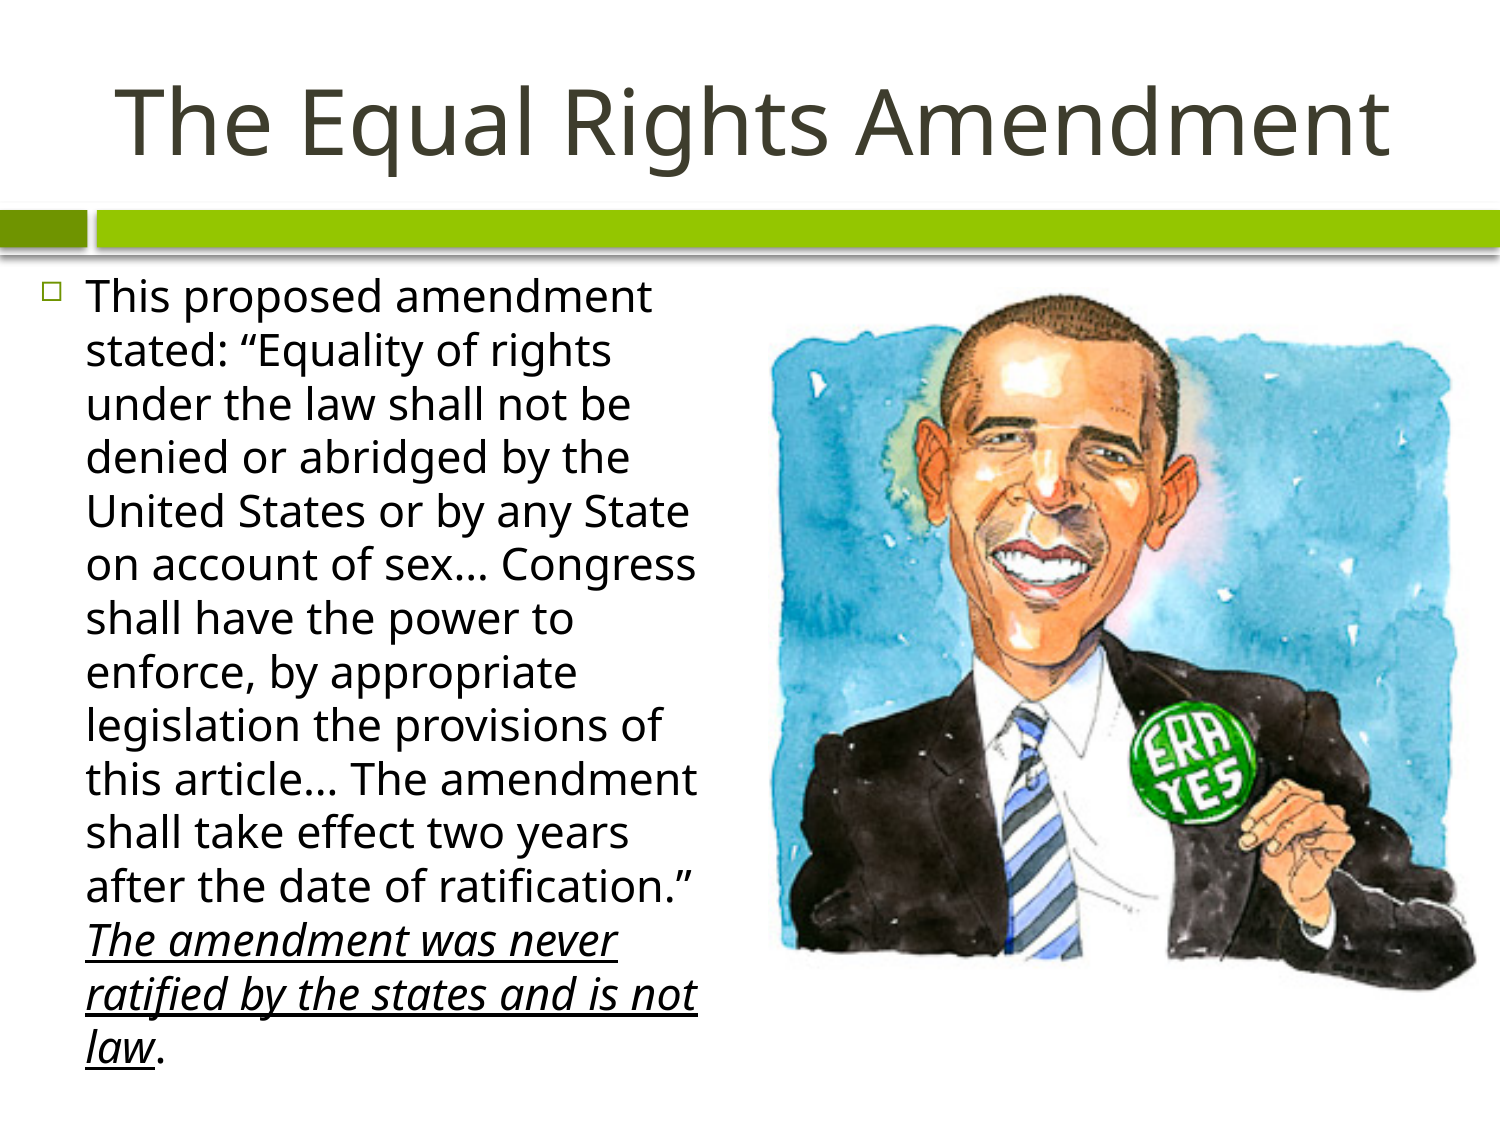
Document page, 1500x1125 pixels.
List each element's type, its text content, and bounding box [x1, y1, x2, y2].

title The Equal Rights Amendment [99, 37, 1438, 200]
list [768, 287, 1480, 1001]
list This proposed amendment stated: “Equality of rights under the law shall not be denied or abridged by the United States or by any State on account of sex… Congress shall have the power to enforce, by appropriate legislation the provisions of this article… The amendment shall take effect two years after the date of ratification.” The amendment was never ratified by the states and is not law. [24, 260, 738, 1088]
